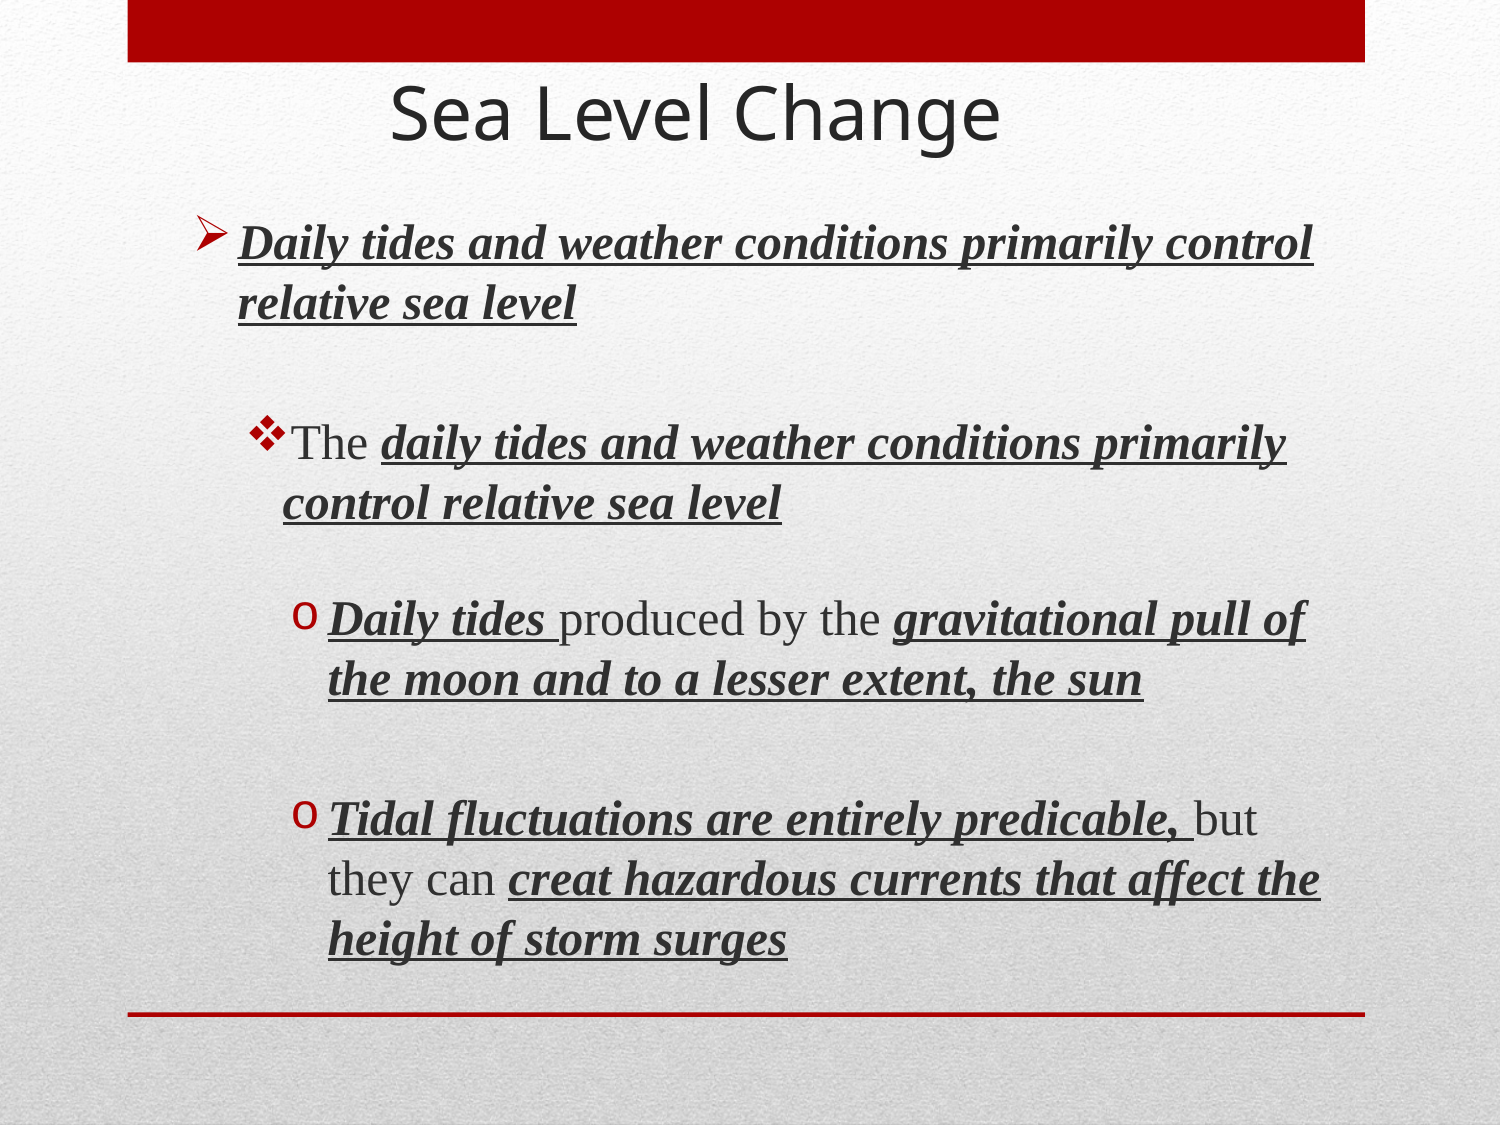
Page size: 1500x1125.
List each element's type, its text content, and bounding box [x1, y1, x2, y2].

list Daily tides and weather conditions primarily control relative sea level The daily tides and weather conditions primarily control relative sea level Daily tides produced by the gravitational pull of the moon and to a lesser extent, the sun Tidal fluctuations are entirely predicable, but they can creat hazardous currents that affect the height of storm surges [125, 162, 1350, 1013]
title Sea Level Change [99, 37, 1313, 163]
